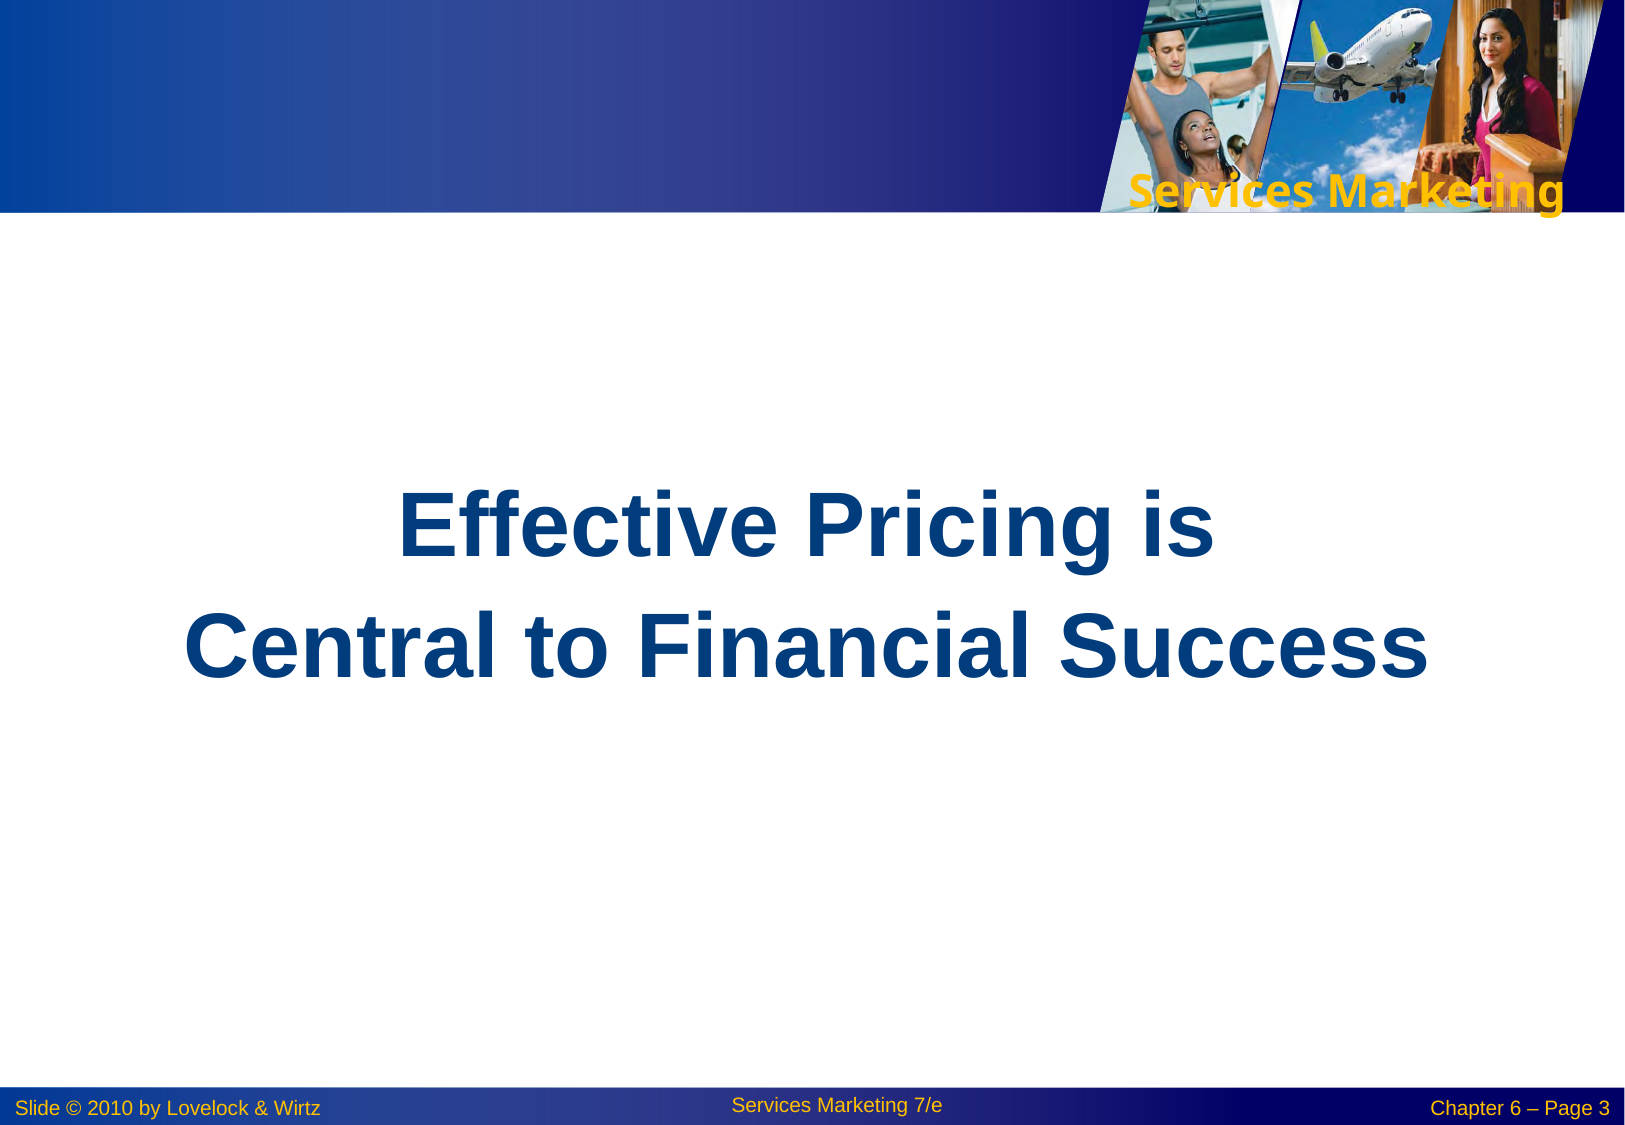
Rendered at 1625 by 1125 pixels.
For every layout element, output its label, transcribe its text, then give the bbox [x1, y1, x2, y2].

picture [1100, 0, 1604, 213]
picture [1162, 186, 1172, 192]
picture [1546, 187, 1556, 202]
text_box Effective Pricing is Central to Financial Success [115, 410, 1500, 740]
